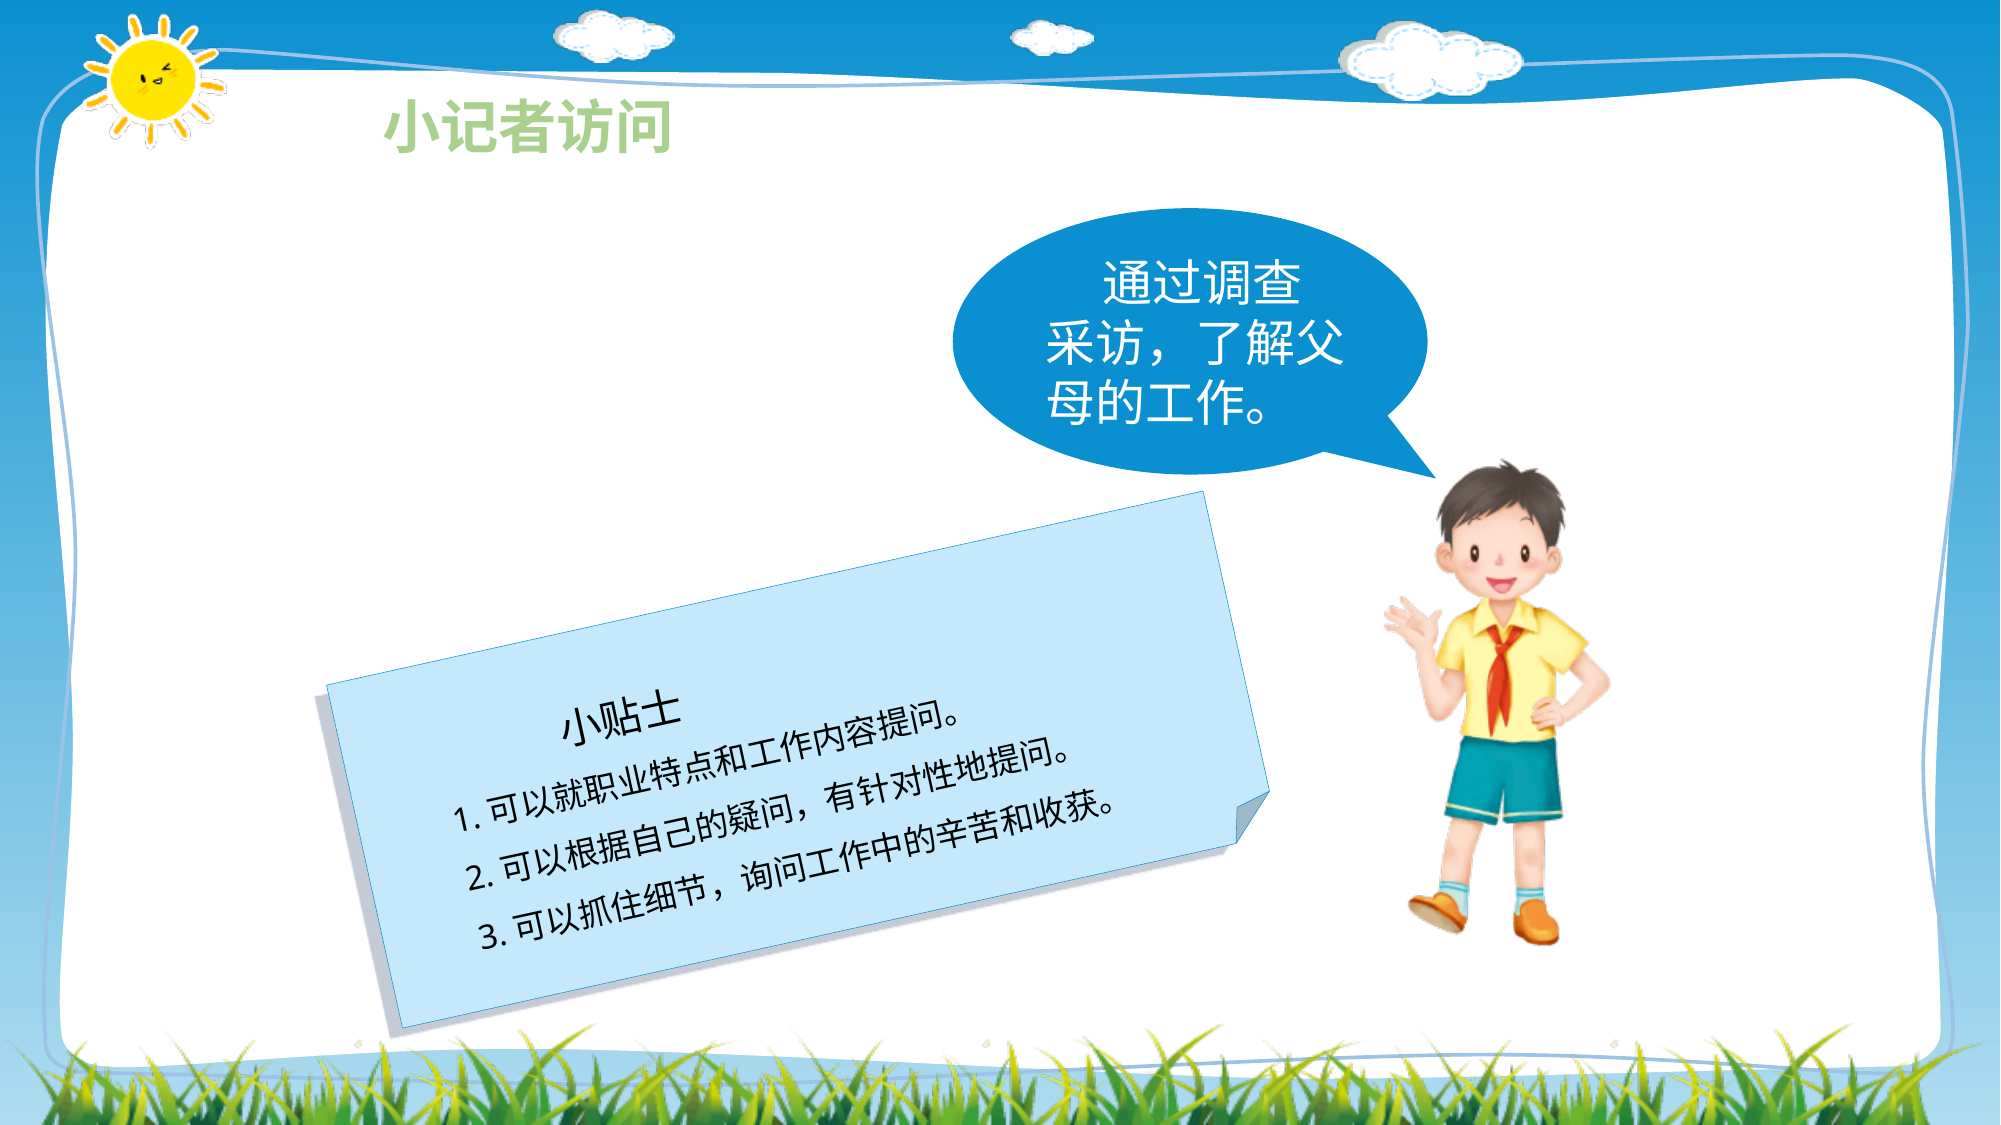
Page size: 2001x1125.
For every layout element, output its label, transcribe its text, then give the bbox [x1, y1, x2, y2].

text_box 小记者访问 [376, 90, 680, 161]
picture [3, 1023, 2001, 1125]
text_box 通过调查采访，了解父母的工作。 [952, 208, 1428, 475]
picture [553, 9, 675, 63]
picture [1010, 20, 1094, 56]
text_box 小贴士 1.可以就职业特点和工作内容提问。 2.可以根据自己的疑问，有针对性地提问。 3.可以抓住细节，询问工作中的辛苦和收获。 [326, 490, 1270, 1029]
picture [1338, 21, 1524, 101]
picture [1377, 456, 1619, 952]
picture [75, 14, 230, 152]
